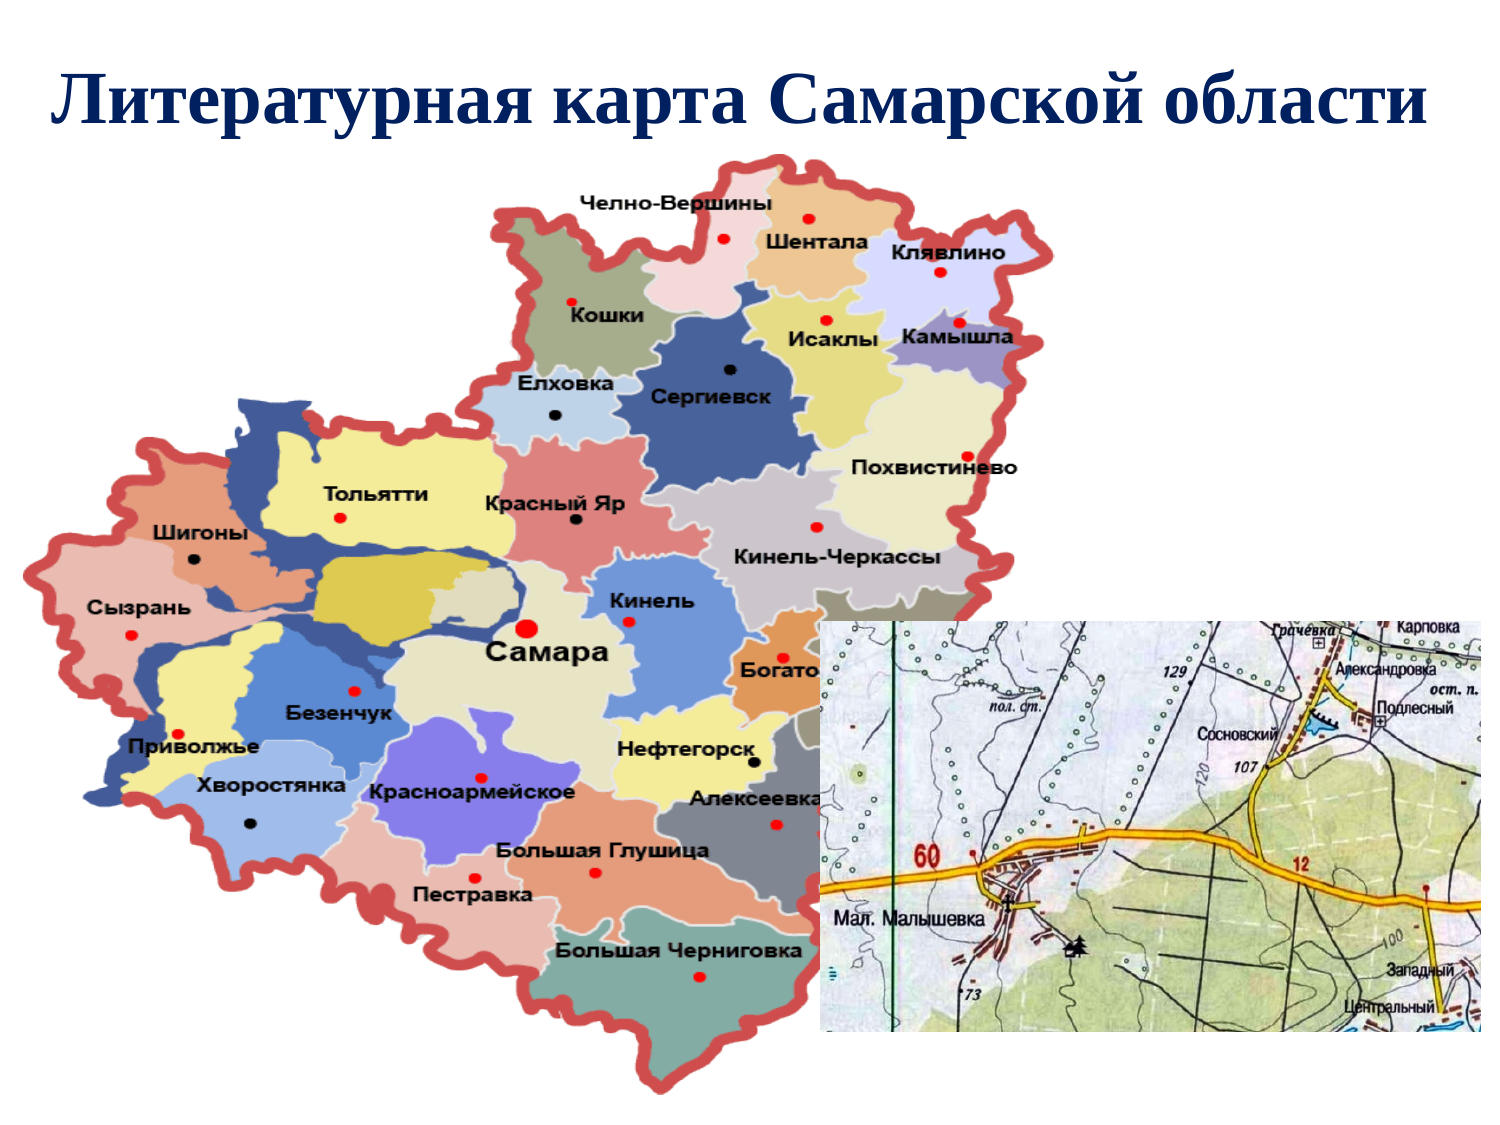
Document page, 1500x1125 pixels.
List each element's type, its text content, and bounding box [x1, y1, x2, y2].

picture [23, 154, 1481, 1096]
title Литературная карта Самарской области [35, 0, 1465, 188]
